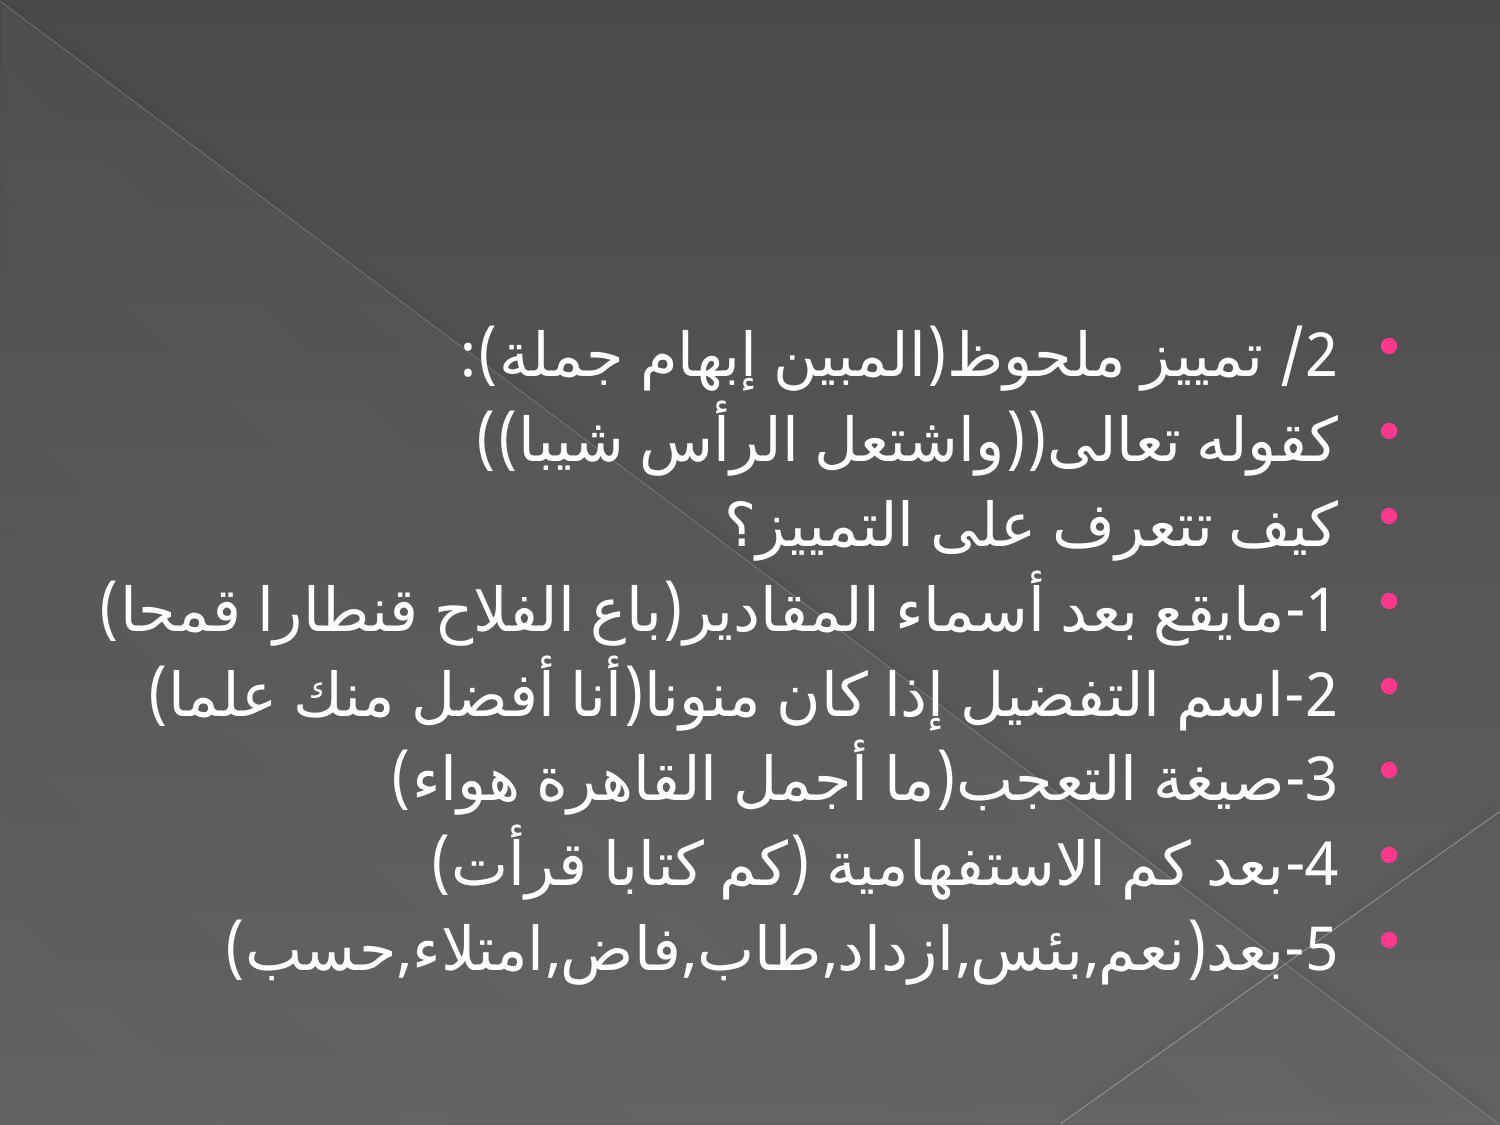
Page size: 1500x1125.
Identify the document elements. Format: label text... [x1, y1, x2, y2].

list 2/ تمييز ملحوظ(المبين إبهام جملة): كقوله تعالى((واشتعل الرأس شيبا)) كيف تتعرف على التمييز؟ 1-مايقع بعد أسماء المقادير(باع الفلاح قنطارا قمحا) 2-اسم التفضيل إذا كان منونا(أنا أفضل منك علما) 3-صيغة التعجب(ما أجمل القاهرة هواء) 4-بعد كم الاستفهامية (كم كتابا قرأت) 5-بعد(نعم,بئس,ازداد,طاب,فاض,امتلاء,حسب) [75, 308, 1425, 1059]
